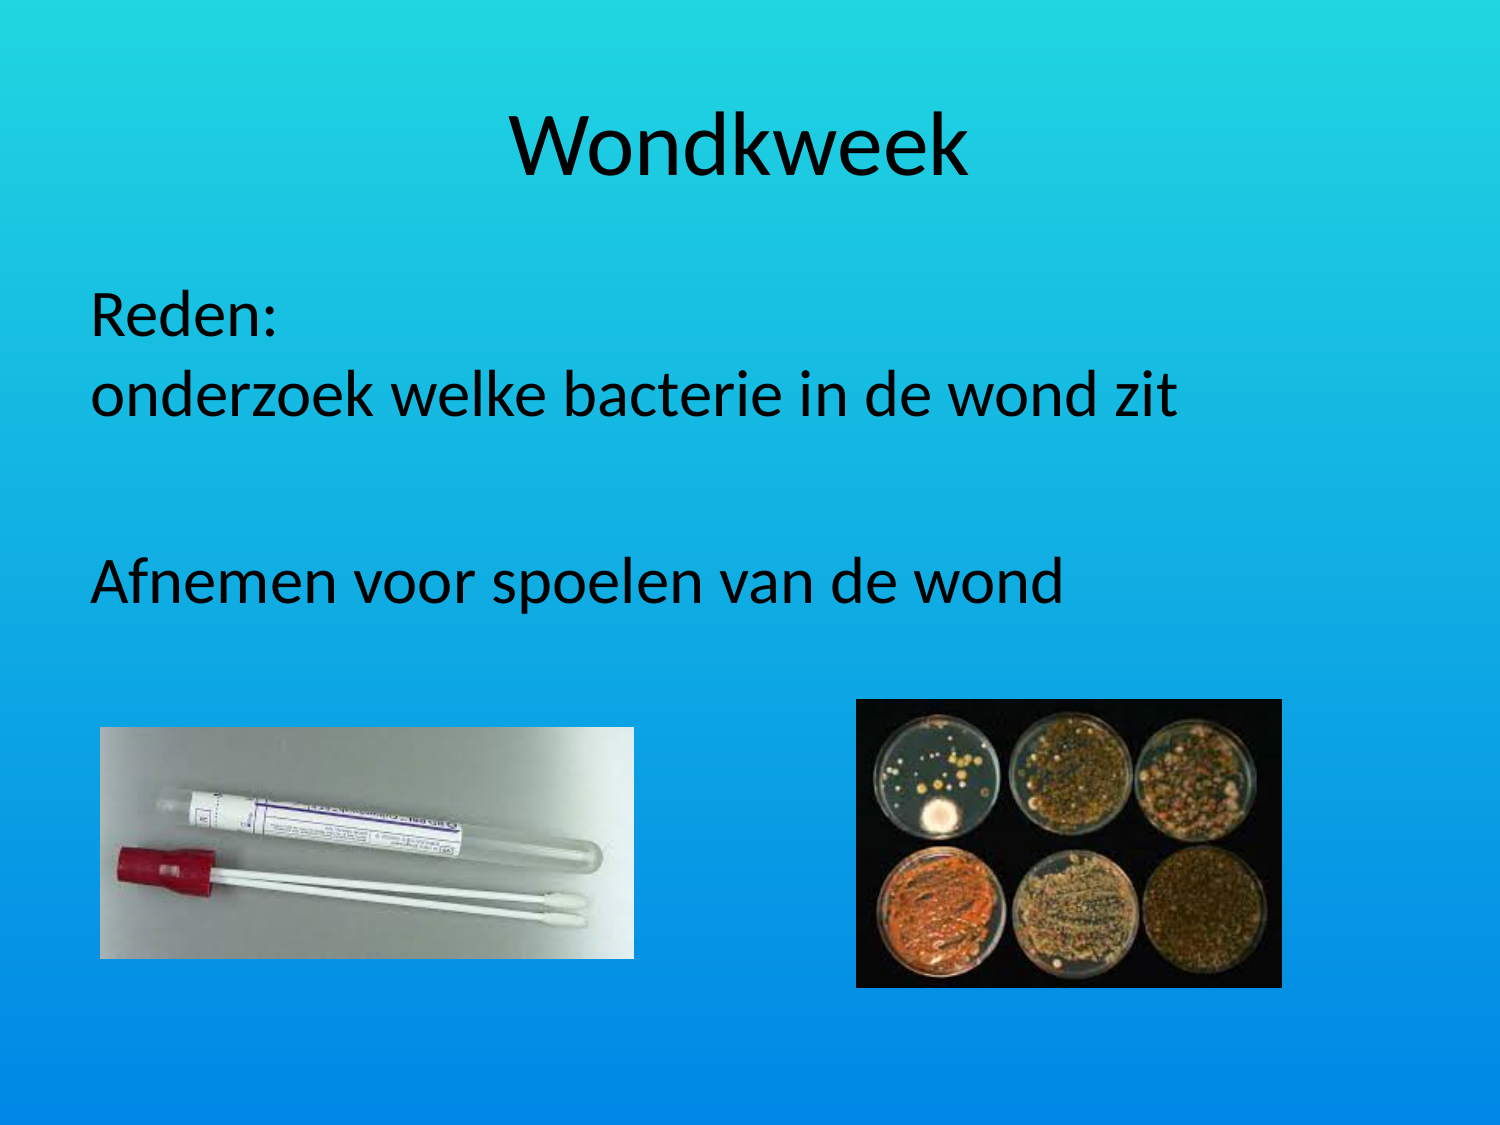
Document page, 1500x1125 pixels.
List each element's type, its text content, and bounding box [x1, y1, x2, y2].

picture [856, 700, 1282, 988]
picture [100, 728, 634, 960]
list Reden: onderzoek welke bacterie in de wond zit Afnemen voor spoelen van de wond [75, 262, 1425, 1005]
title Wondkweek [75, 45, 1425, 233]
